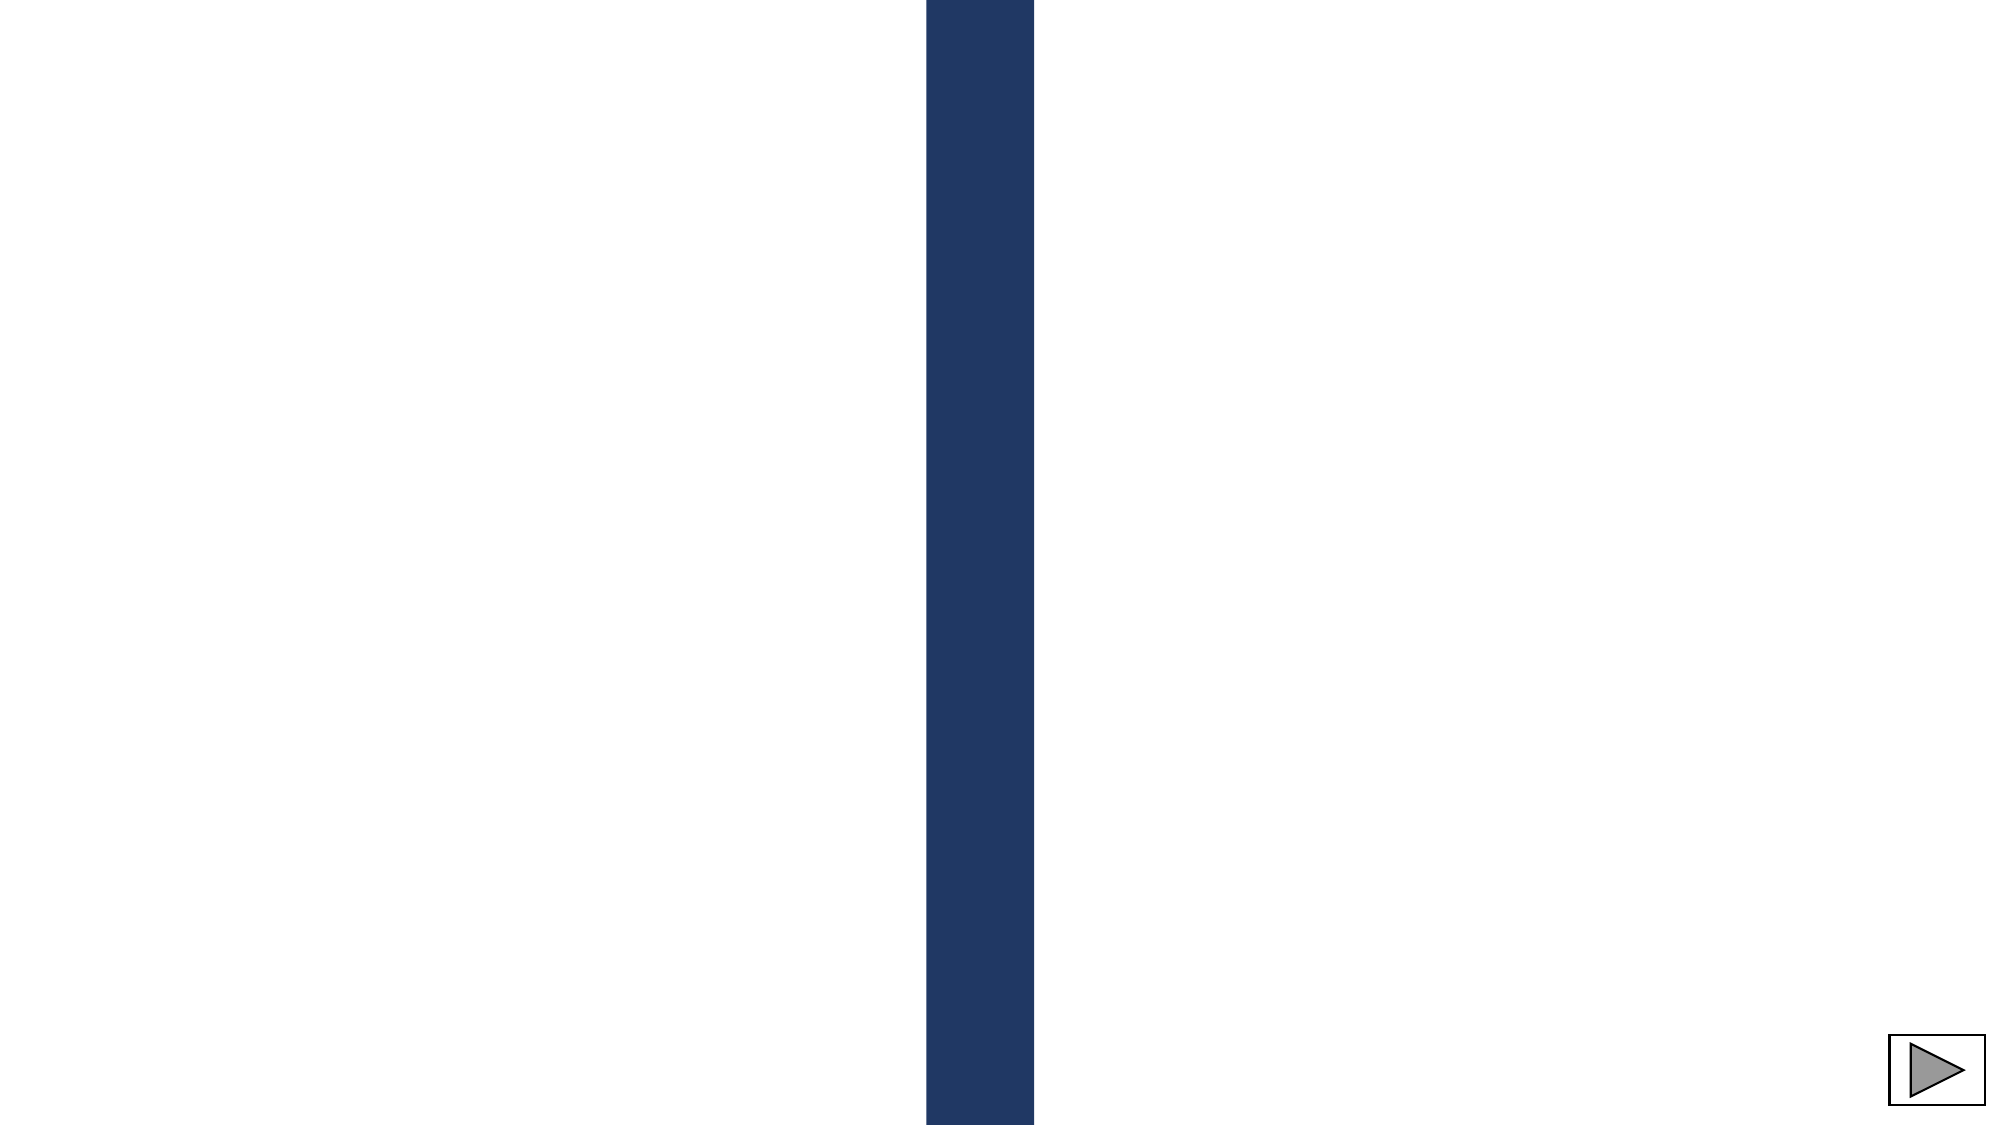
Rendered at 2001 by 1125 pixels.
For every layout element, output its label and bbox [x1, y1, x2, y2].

text_box [1888, 1034, 1986, 1106]
text_box [925, 0, 1035, 1125]
